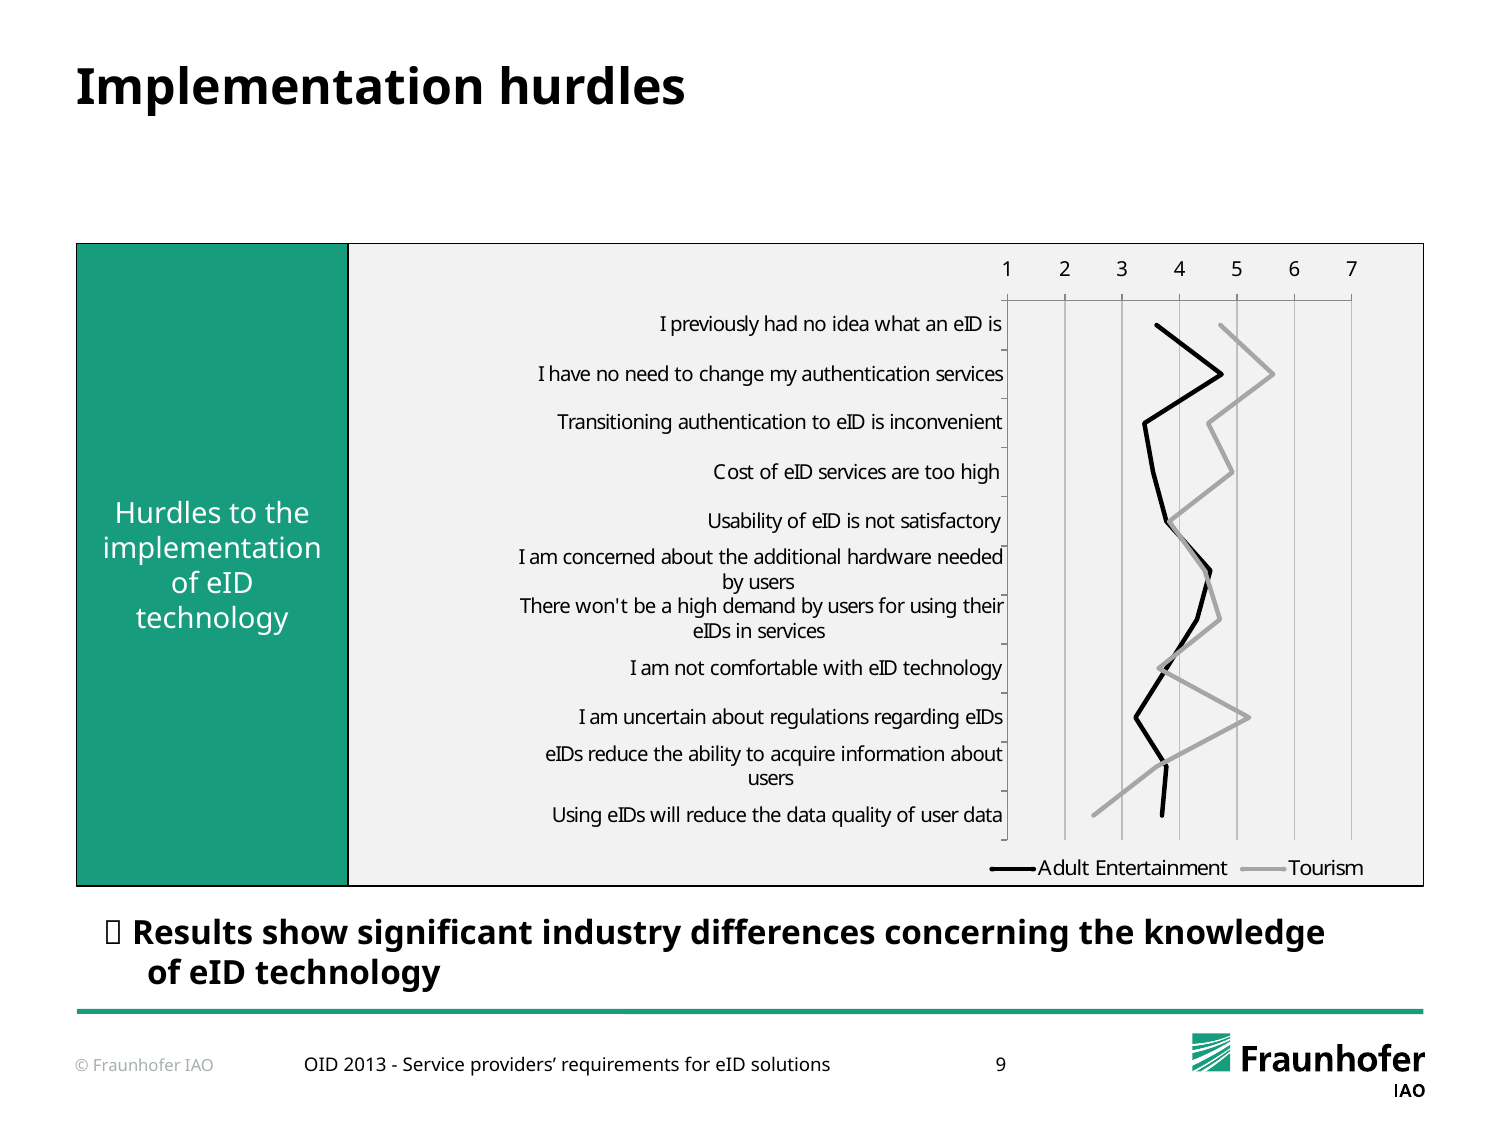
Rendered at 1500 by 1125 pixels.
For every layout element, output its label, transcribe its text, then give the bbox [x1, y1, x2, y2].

title Implementation hurdles [76, 54, 1423, 116]
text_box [371, 261, 1365, 887]
text_box [348, 243, 1424, 886]
text_box Hurdles to the implementation of eID technology [76, 243, 348, 886]
text_box  Results show significant industry differences concerning the knowledge of eID technology [88, 903, 1376, 999]
